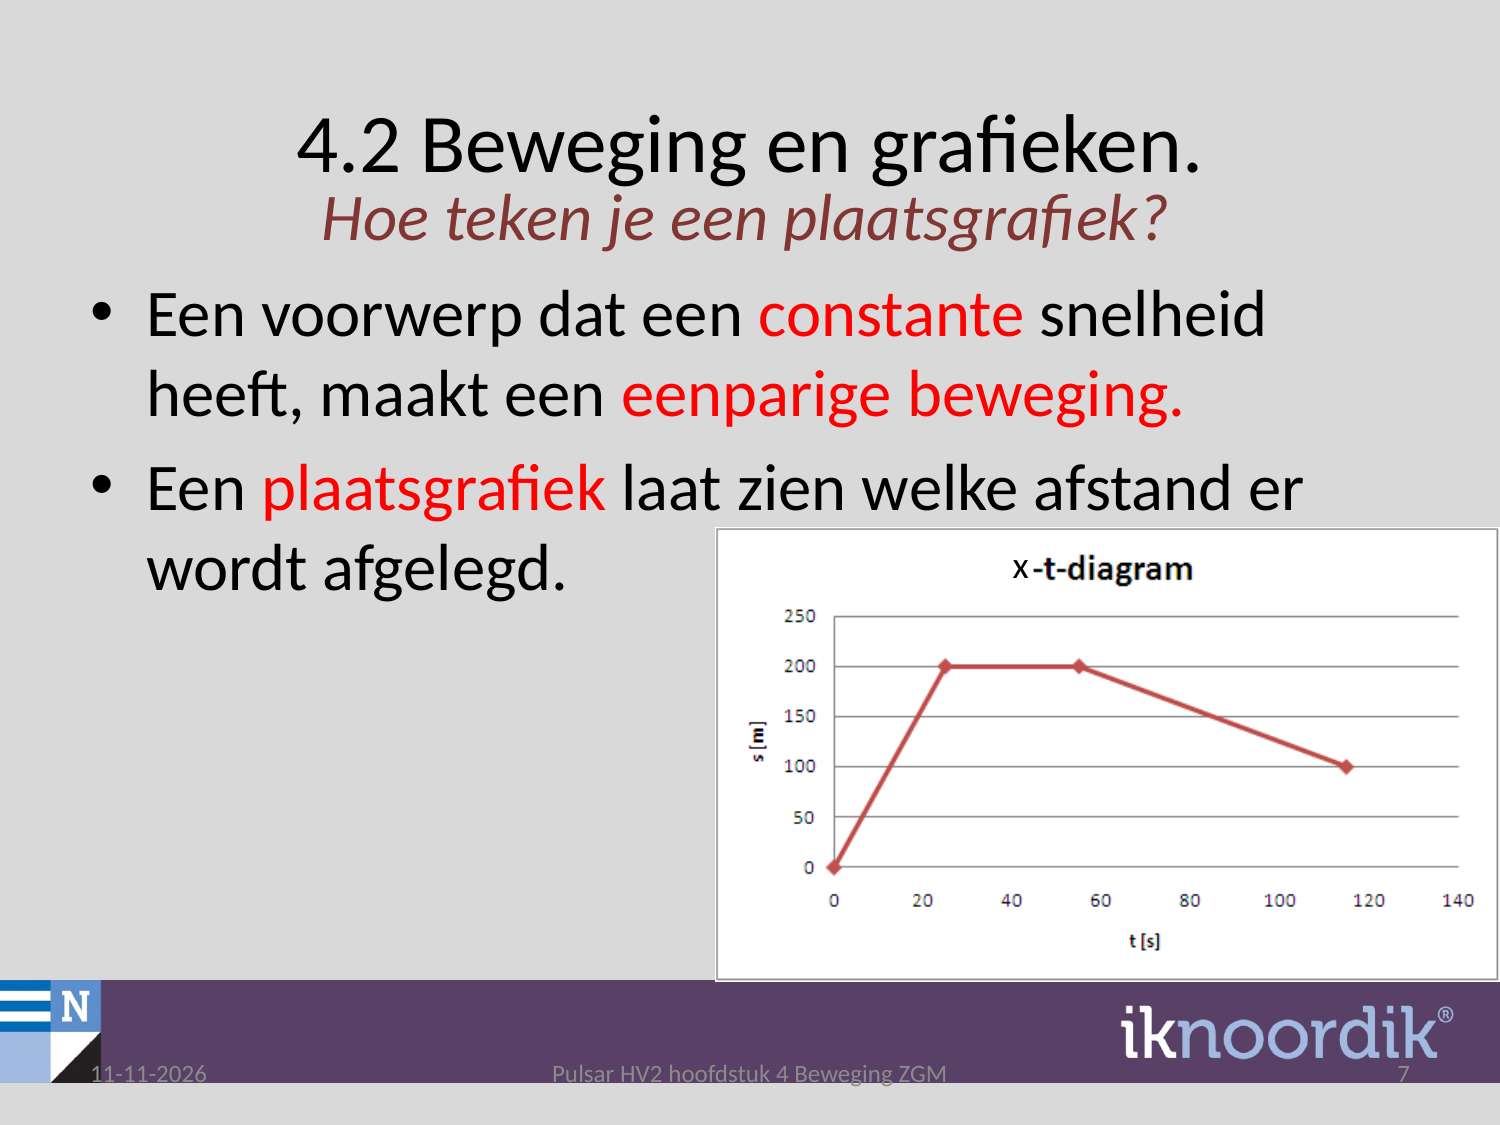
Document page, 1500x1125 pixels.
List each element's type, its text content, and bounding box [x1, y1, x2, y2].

title 4.2 Beweging en grafieken. [74, 44, 1426, 233]
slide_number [75, 1042, 425, 1103]
footer Pulsar HV2 hoofdstuk 4 Beweging ZGM [512, 1042, 988, 1103]
slide_number 7 [1074, 1042, 1425, 1103]
list Een voorwerp dat een constante snelheid heeft, maakt een eenparige beweging. Een plaatsgrafiek laat zien welke afstand er wordt afgelegd. [74, 262, 1426, 1006]
text_box Hoe teken je een plaatsgrafiek? [306, 166, 1193, 262]
picture [0, 526, 1500, 1083]
